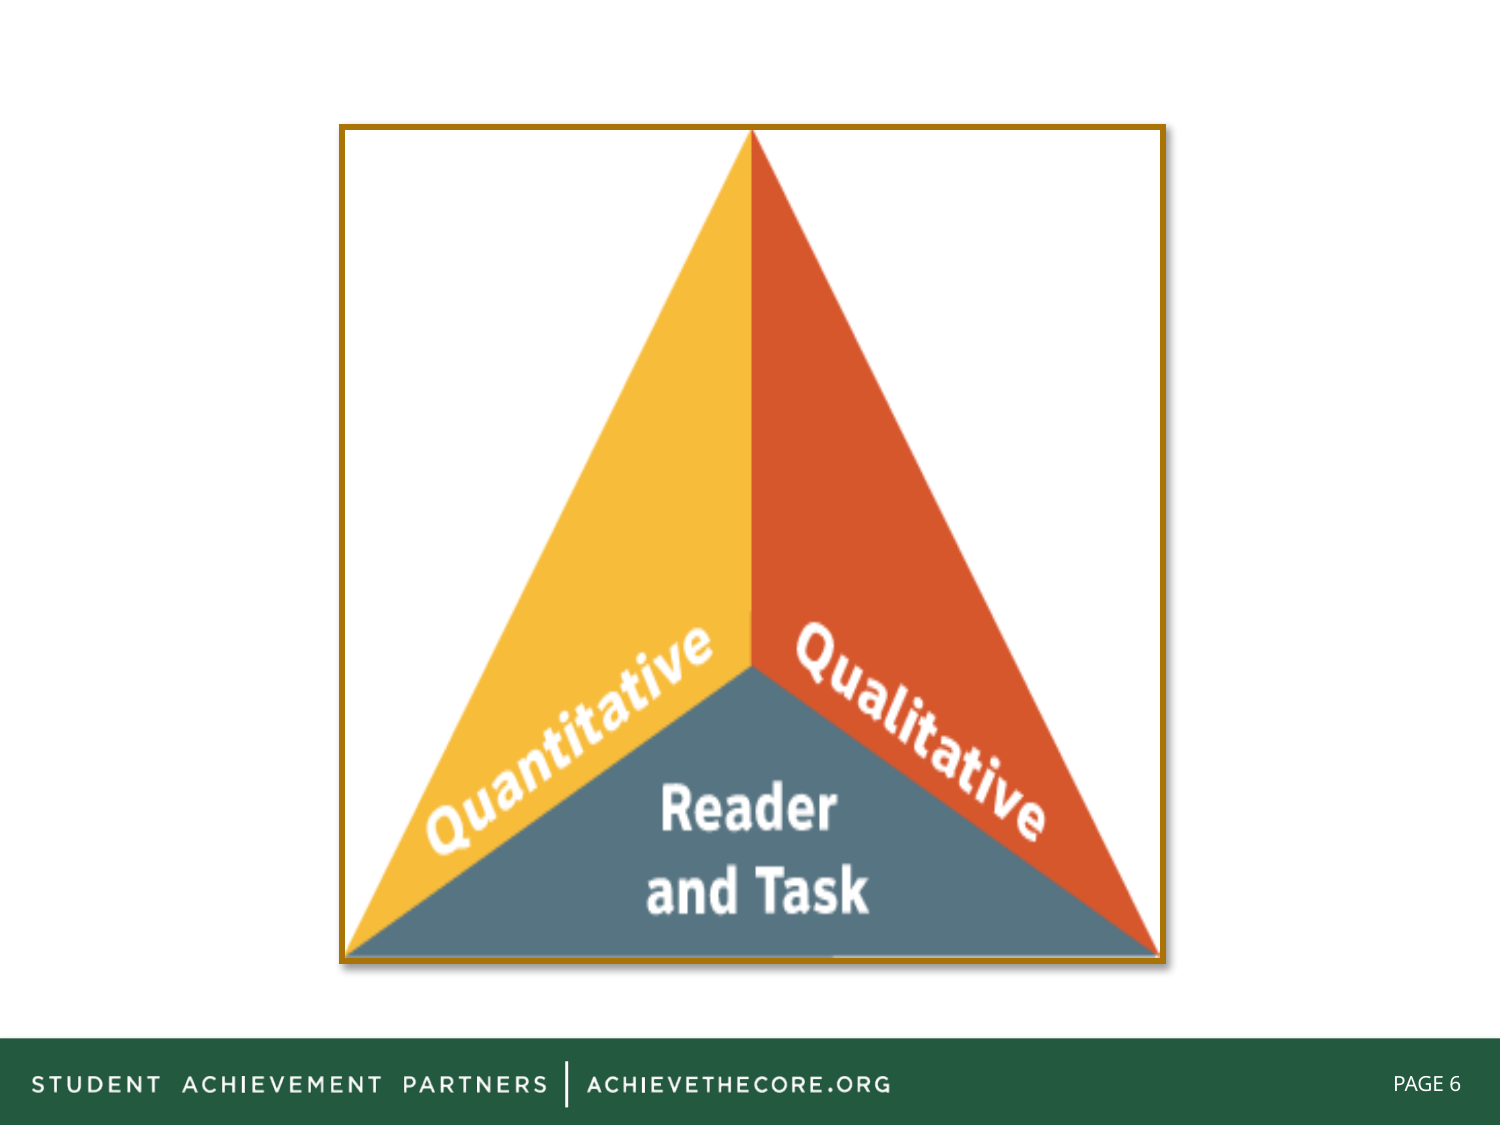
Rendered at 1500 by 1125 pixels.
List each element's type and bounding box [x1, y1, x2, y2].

title [75, 45, 1425, 233]
list [344, 129, 1160, 959]
